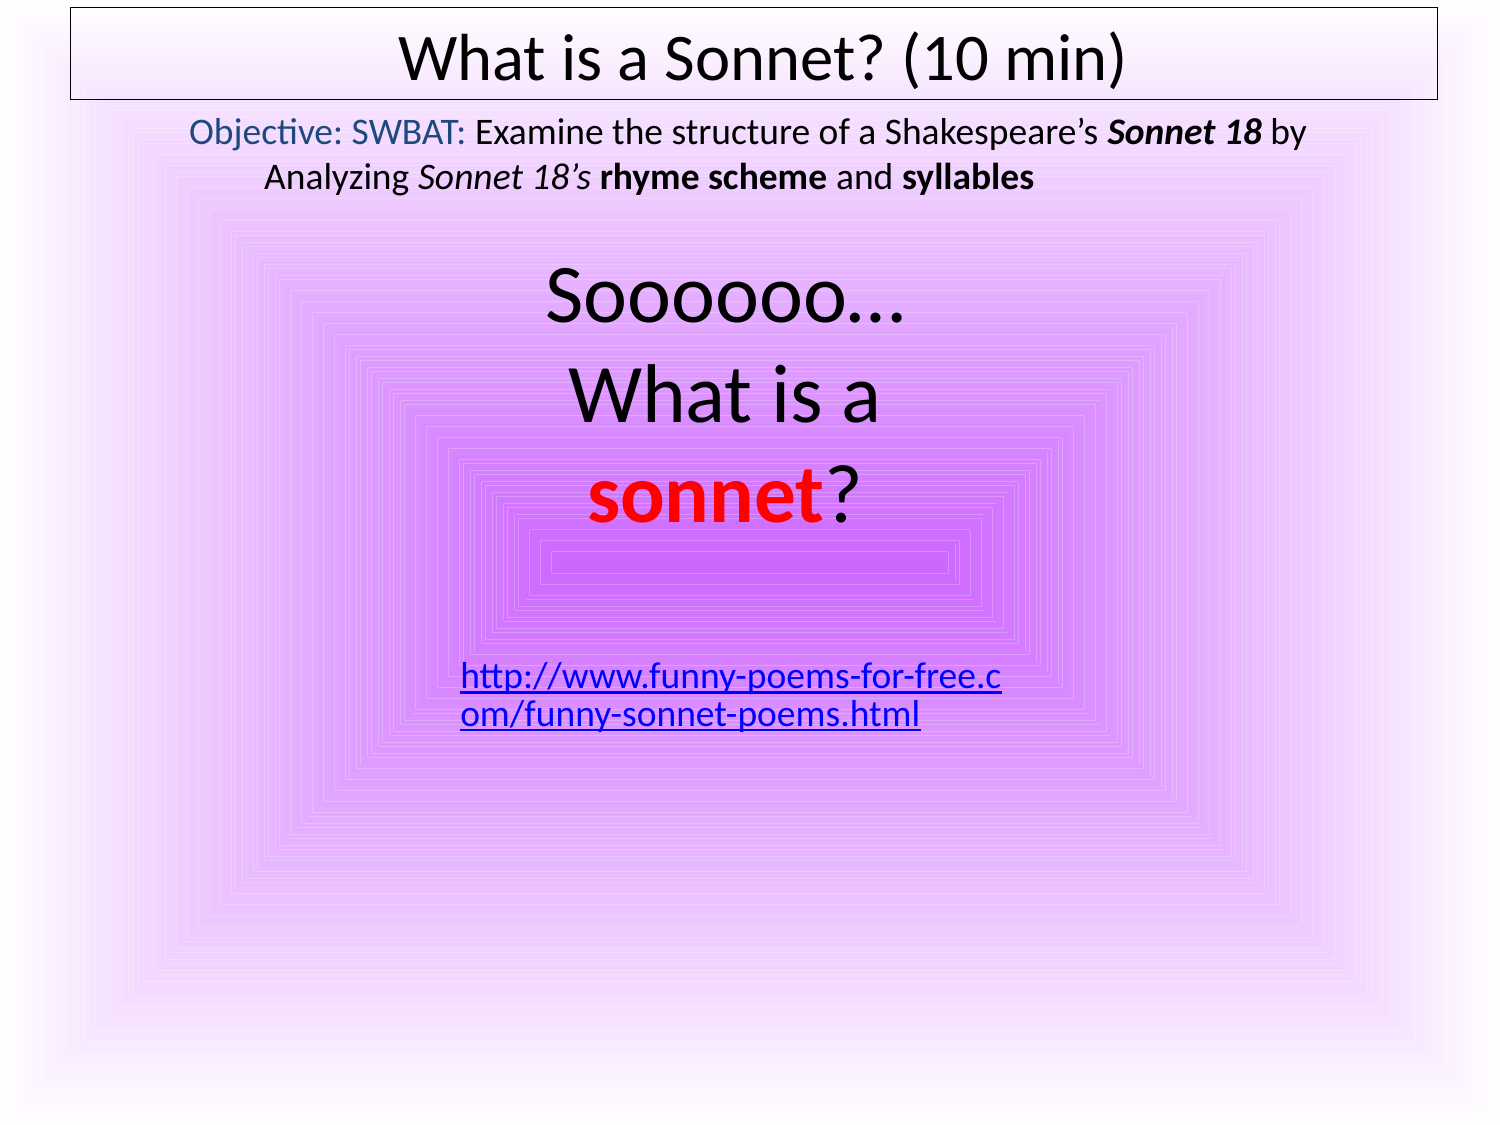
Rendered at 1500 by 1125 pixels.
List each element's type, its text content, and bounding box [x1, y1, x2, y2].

text_box Objective: SWBAT: Examine the structure of a Shakespeare’s Sonnet 18 by Analyzing Sonnet 18’s rhyme scheme and syllables [70, 99, 1413, 250]
text_box http://www.funny-poems-for-free.com/funny-sonnet-poems.html [445, 643, 1034, 704]
title What is a Sonnet? (10 min) [70, 7, 1438, 100]
text_box Soooooo…What is a sonnet? [450, 231, 1000, 547]
